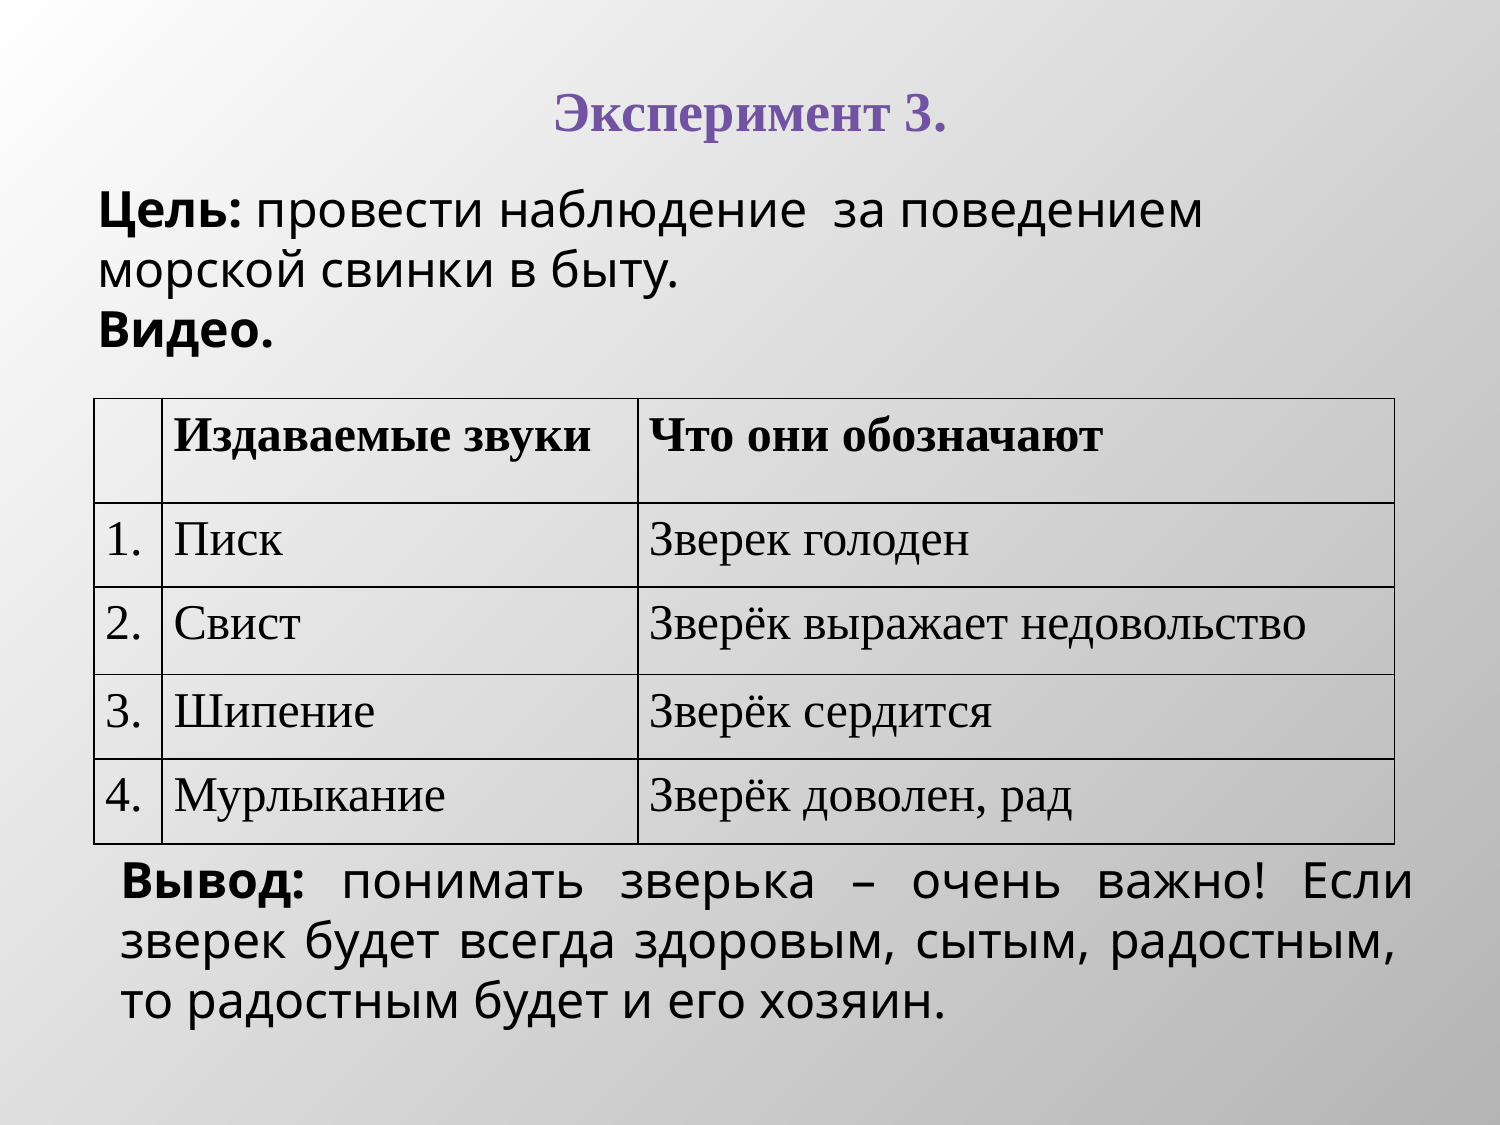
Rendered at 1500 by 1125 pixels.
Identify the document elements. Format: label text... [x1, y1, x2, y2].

table_header [95, 399, 161, 502]
table_cell 4. [95, 760, 161, 843]
table_cell 2. [95, 588, 161, 674]
table_header Издаваемые звуки [163, 399, 637, 502]
table_cell Мурлыкание [163, 760, 637, 840]
table_cell 1. [95, 504, 161, 586]
table_cell Зверёк сердится [639, 675, 1394, 758]
table_cell Зверек голоден [639, 504, 1394, 586]
text_box Вывод: понимать зверька – очень важно! Если зверек будет всегда здоровым, сытым, радостным, то радостным будет и его хозяин. [105, 840, 1430, 1036]
table_header Что они обозначают [639, 399, 1394, 502]
title Эксперимент 3. [75, 45, 1425, 233]
table_cell Писк [163, 504, 637, 586]
table_cell Шипение [163, 675, 637, 758]
table_cell 3. [95, 675, 161, 758]
table_cell Свист [163, 588, 637, 674]
table_cell Зверёк доволен, рад [639, 760, 1394, 840]
text_box Цель: провести наблюдение за поведением морской свинки в быту. Видео. [82, 147, 1395, 365]
table_cell Зверёк выражает недовольство [639, 588, 1394, 674]
